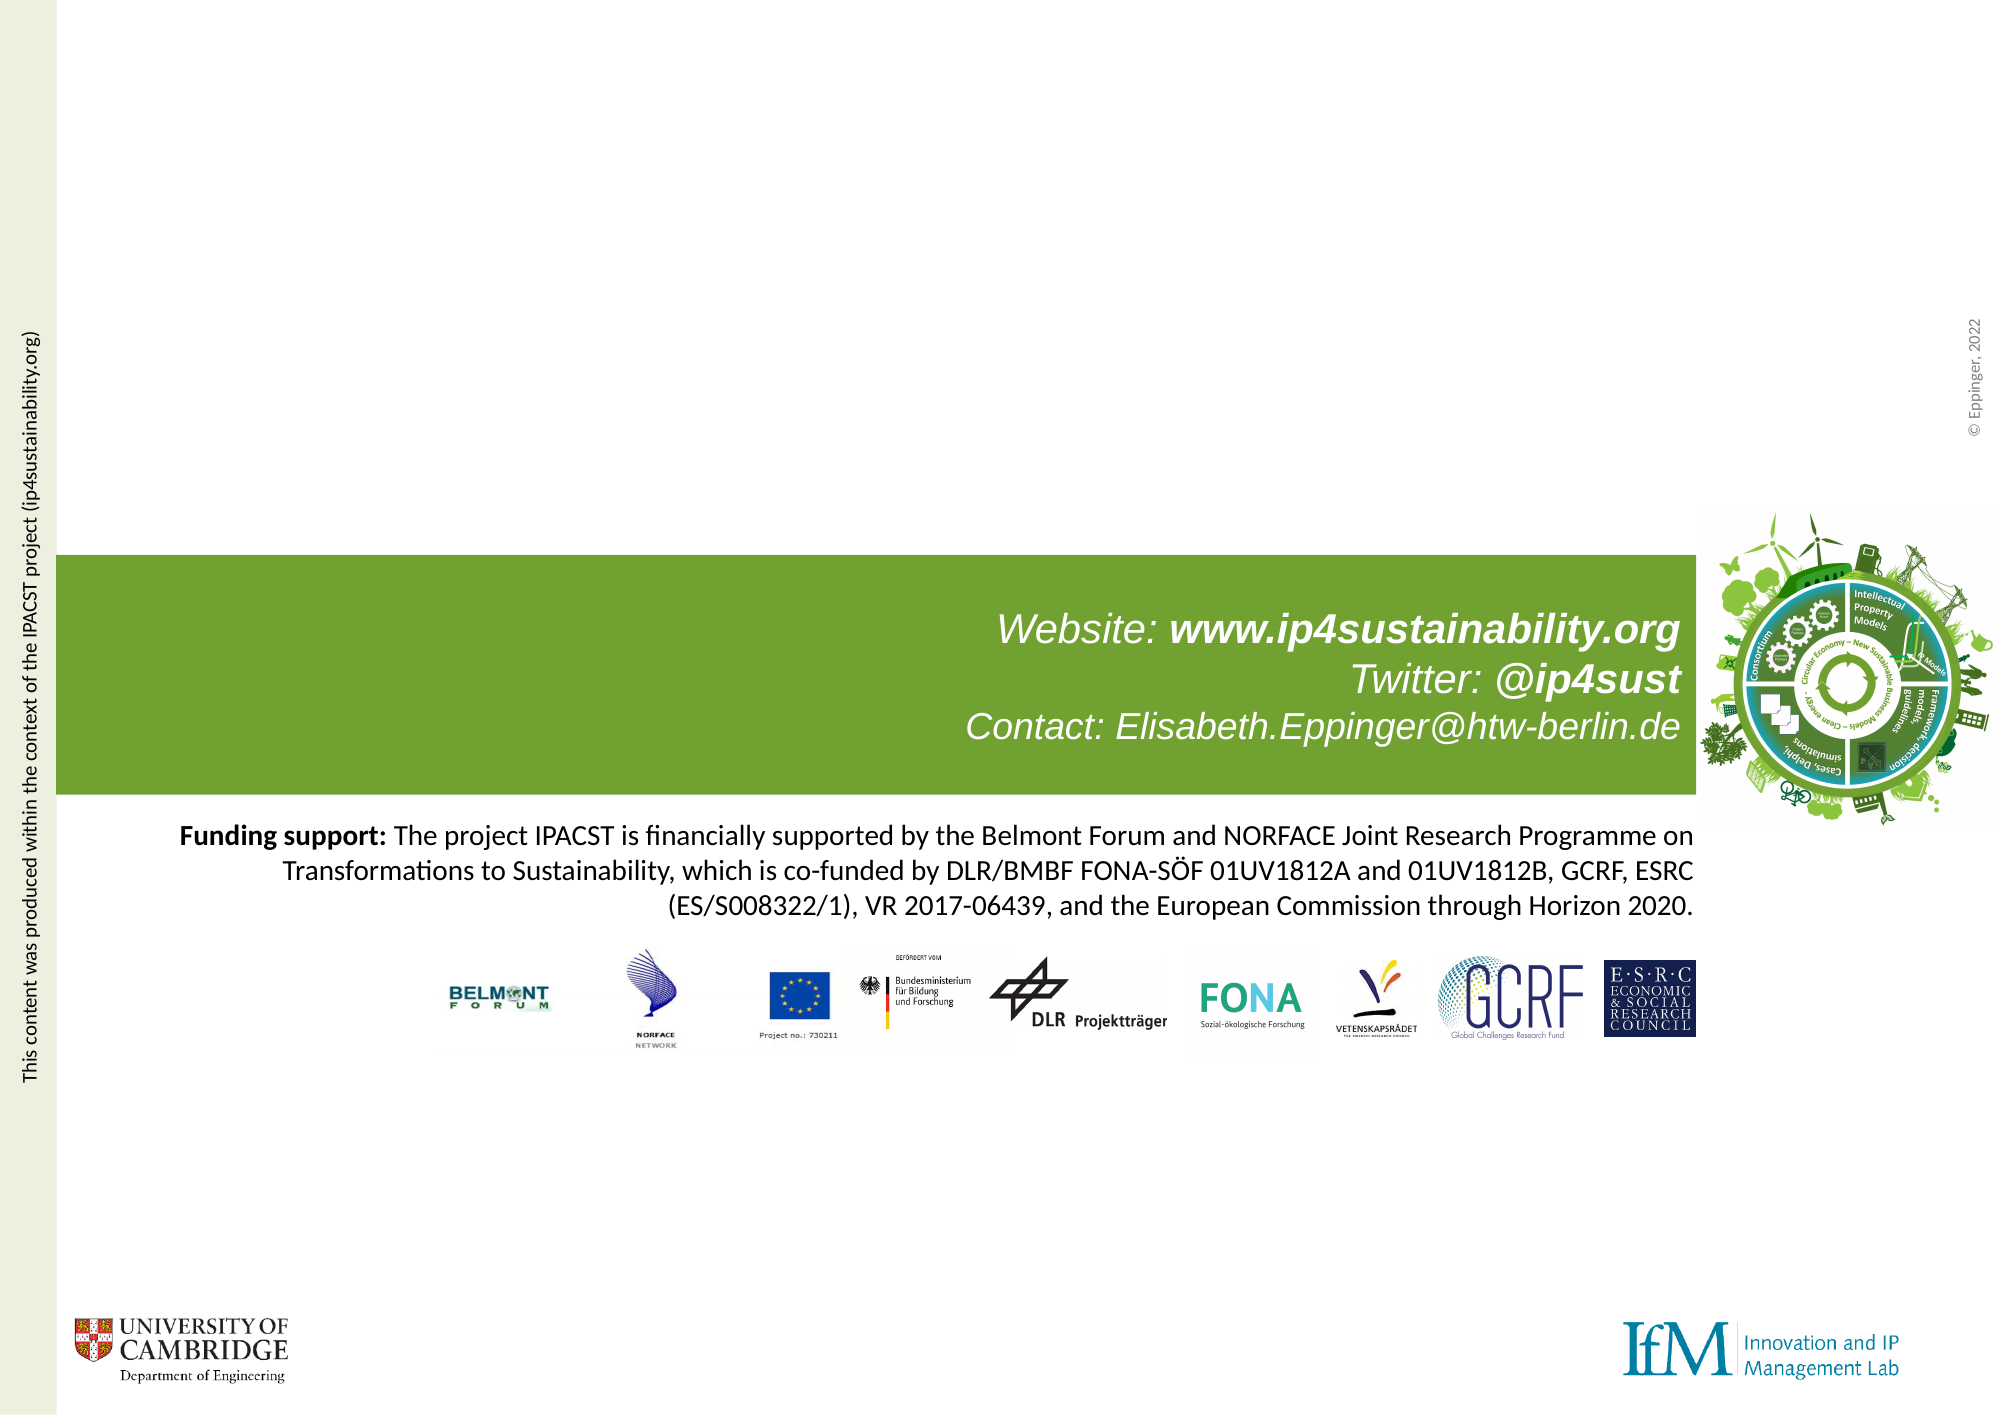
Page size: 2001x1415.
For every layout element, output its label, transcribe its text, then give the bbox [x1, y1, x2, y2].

picture [1637, 1322, 1663, 1373]
picture [1623, 1325, 1629, 1373]
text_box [436, 943, 1696, 1062]
picture [1677, 1322, 1715, 1362]
picture [1696, 510, 1997, 830]
picture [1652, 1325, 1669, 1373]
picture [1623, 1322, 1905, 1380]
text_box Funding support: The project IPACST is financially supported by the Belmont Forum and NORFACE Joint Research Programme on Transformations to Sustainability, which is co-funded by DLR/BMBF FONA-SÖF 01UV1812A and 01UV1812B, GCRF, ESRC (ES/S008322/1), VR 2017-06439, and the European Commission through Horizon 2020. [113, 808, 1710, 929]
picture [74, 1317, 288, 1386]
text_box Website: www.ip4sustainability.org Twitter: @ip4sust Contact: Elisabeth.Eppinger@htw-berlin.de [55, 554, 1696, 796]
